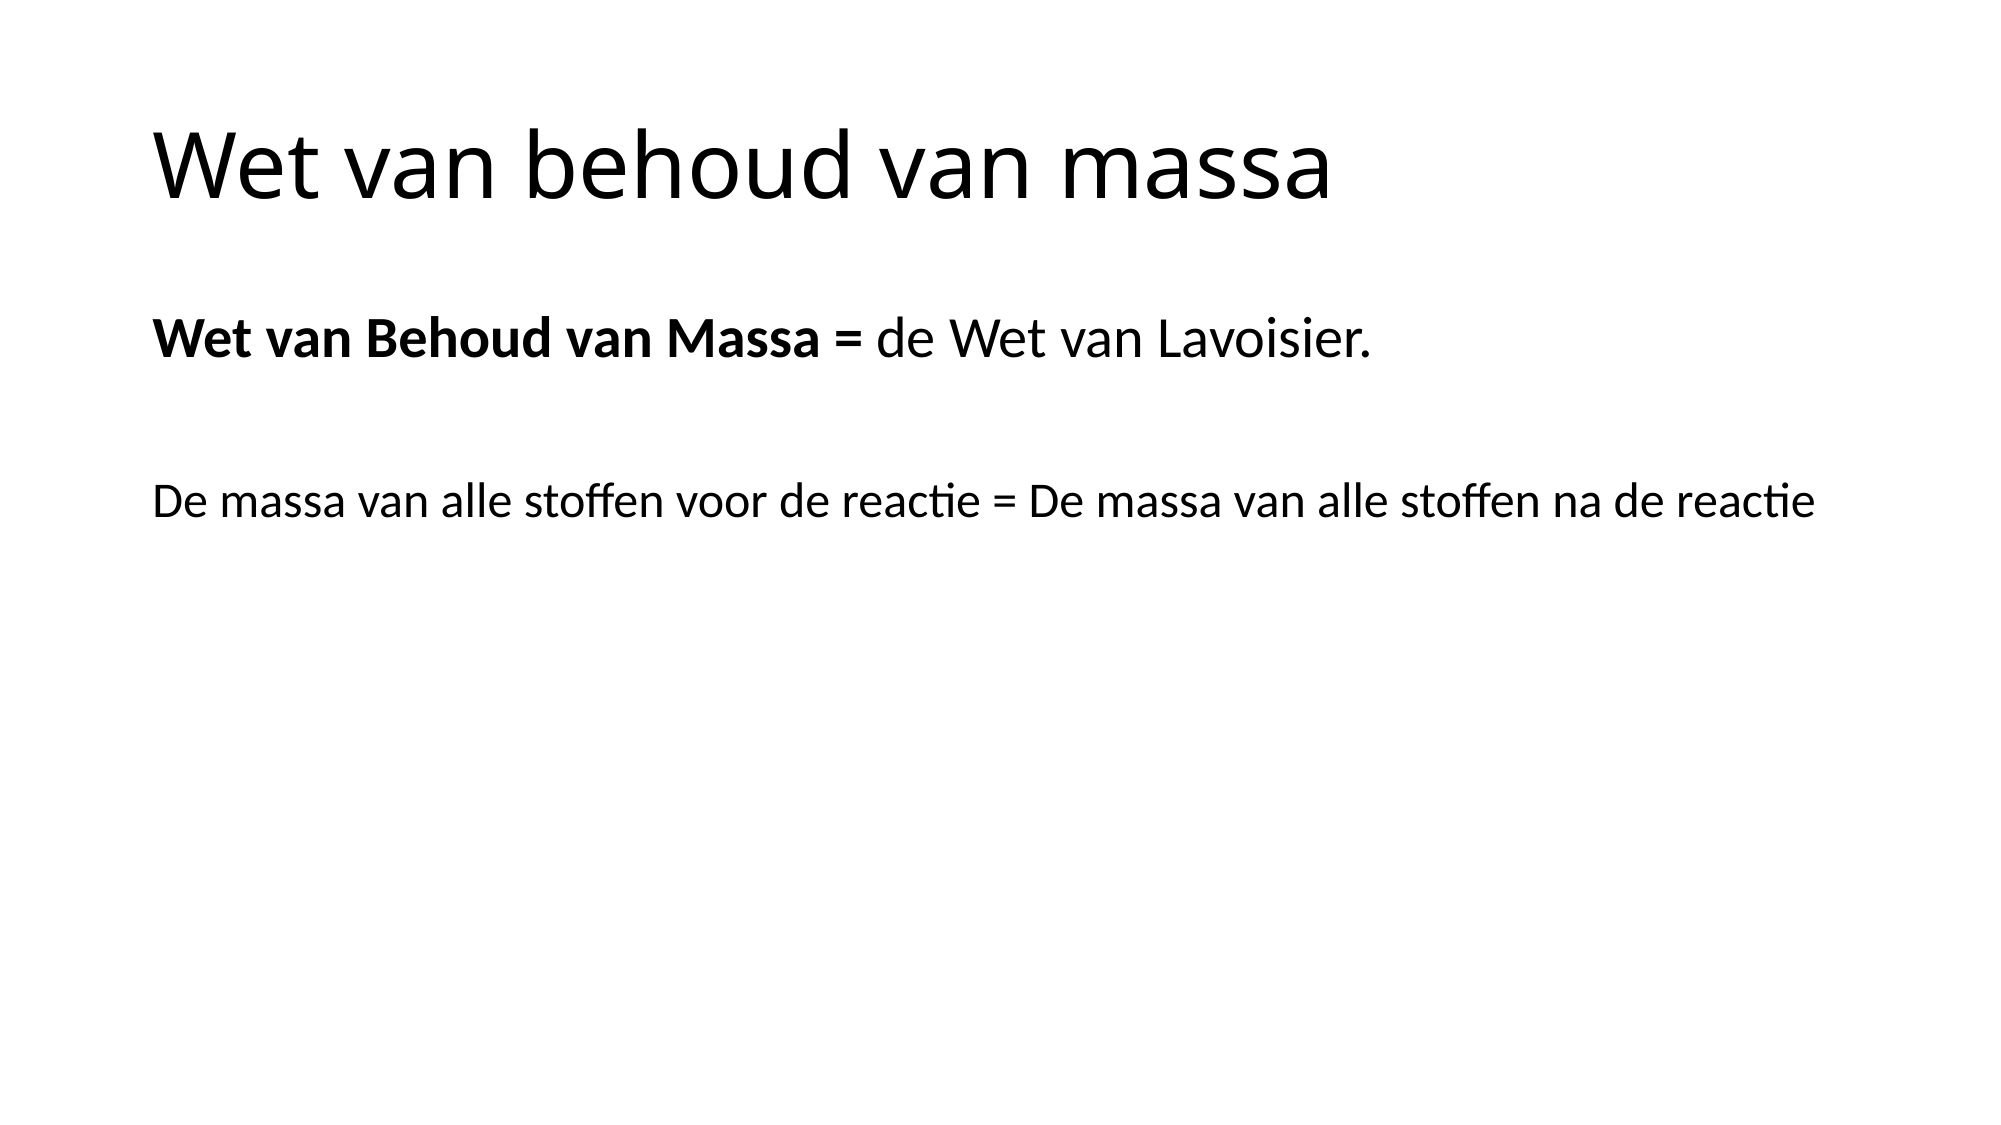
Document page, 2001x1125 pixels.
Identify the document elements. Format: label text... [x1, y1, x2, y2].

title Wet van behoud van massa [137, 59, 1863, 278]
list Wet van Behoud van Massa = de Wet van Lavoisier. De massa van alle stoffen voor de reactie = De massa van alle stoffen na de reactie [137, 299, 1863, 1014]
